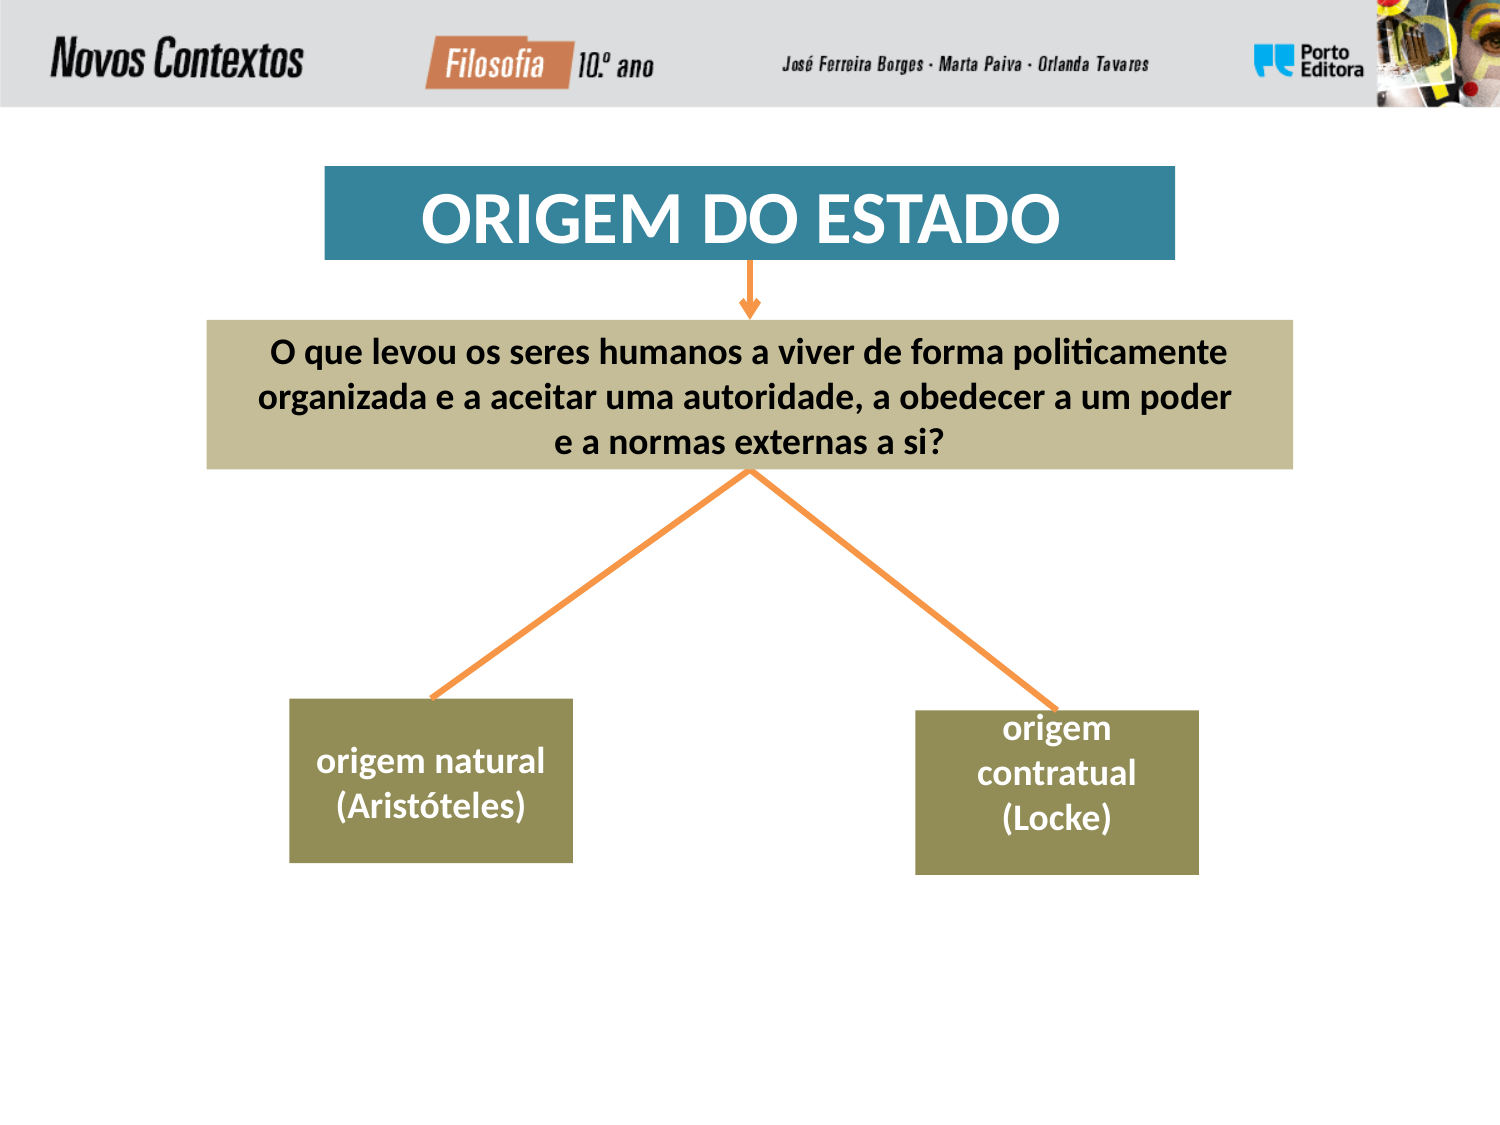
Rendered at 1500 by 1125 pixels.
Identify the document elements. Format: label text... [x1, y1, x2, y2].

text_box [783, 436, 1024, 745]
text_box origem contratual (Locke) [913, 708, 1201, 877]
text_box O que levou os seres humanos a viver de forma politicamente organizada e a aceitar uma autoridade, a obedecer a um poder e a normas externas a si? [206, 319, 1294, 470]
text_box ORIGEM DO ESTADO [323, 164, 1177, 262]
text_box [476, 425, 705, 745]
text_box origem natural (Aristóteles) [287, 696, 575, 865]
picture [0, 0, 1500, 153]
